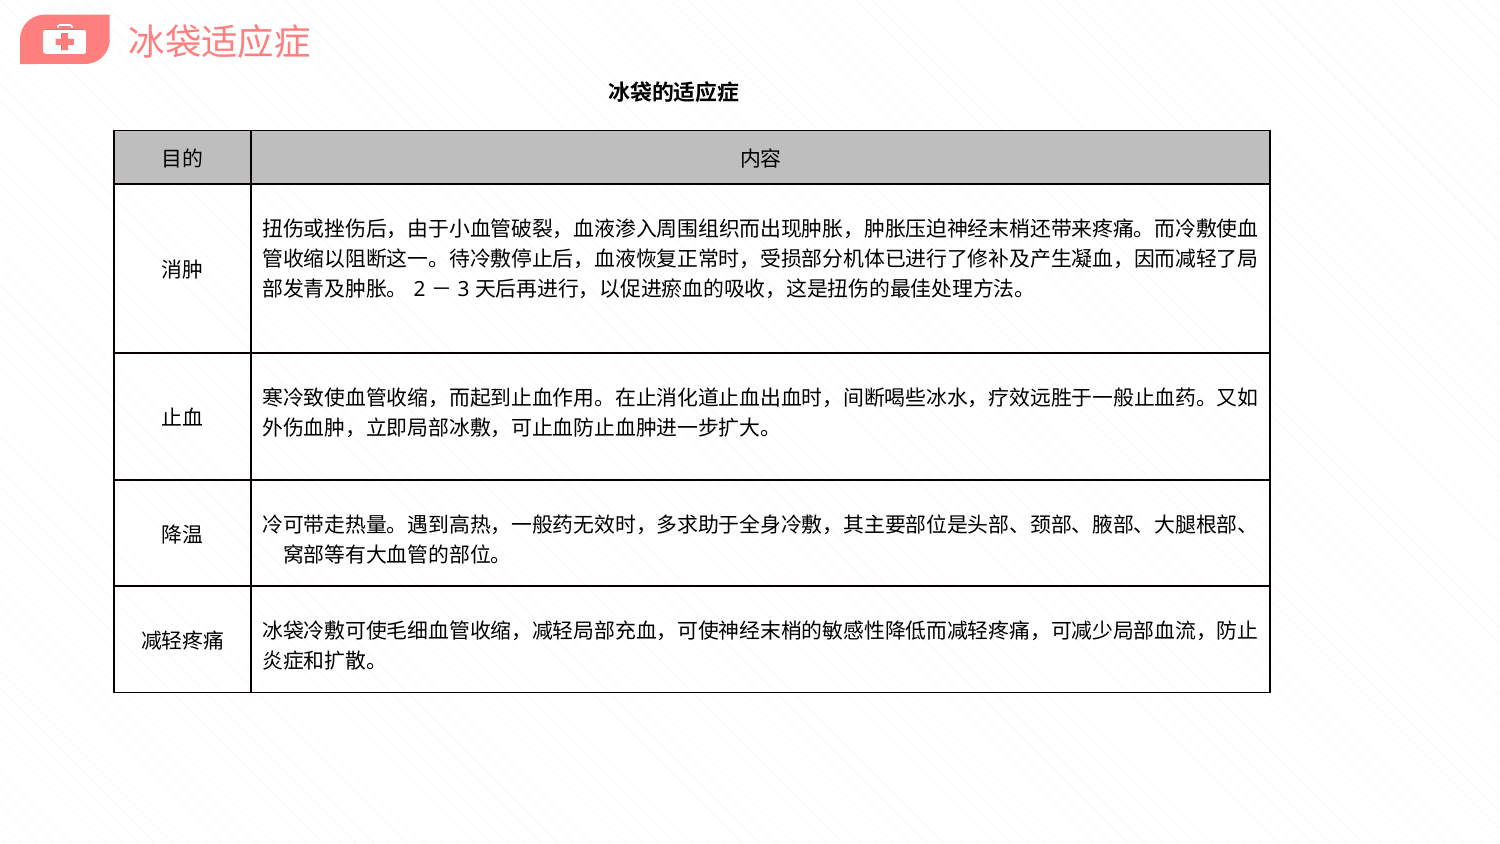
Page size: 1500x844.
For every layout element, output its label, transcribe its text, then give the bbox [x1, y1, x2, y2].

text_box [19, 11, 765, 72]
table_header 目的 [115, 131, 250, 183]
table_cell 冷可带走热量。遇到高热，一般药无效时，多求助于全身冷敷，其主要部位是头部、颈部、腋部、大腿根部、 窝部等有大血管的部位。 [252, 481, 1269, 585]
table_header 内容 [252, 131, 1269, 183]
text_box [333, 558, 1167, 626]
table_cell 寒冷致使血管收缩，而起到止血作用。在止消化道止血出血时，间断喝些冰水，疗效远胜于一般止血药。又如外伤血肿，立即局部冰敷，可止血防止血肿进一步扩大。 [252, 354, 1269, 479]
table_cell 扭伤或挫伤后，由于小血管破裂，血液渗入周围组织而出现肿胀，肿胀压迫神经末梢还带来疼痛。而冷敷使血管收缩以阻断这一。待冷敷停止后，血液恢复正常时，受损部分机体已进行了修补及产生凝血，因而减轻了局部发青及肿胀。2－3天后再进行，以促进瘀血的吸收，这是扭伤的最佳处理方法。 [252, 185, 1269, 352]
table_cell 止血 [115, 354, 250, 479]
table_cell 降温 [115, 481, 250, 585]
table_cell 减轻疼痛 [115, 587, 250, 692]
text_box 冰袋的适应症 [257, 71, 1091, 113]
table_cell 冰袋冷敷可使毛细血管收缩，减轻局部充血，可使神经末梢的敏感性降低而减轻疼痛，可减少局部血流，防止炎症和扩散。 [252, 587, 1269, 692]
table_cell 消肿 [115, 185, 250, 352]
